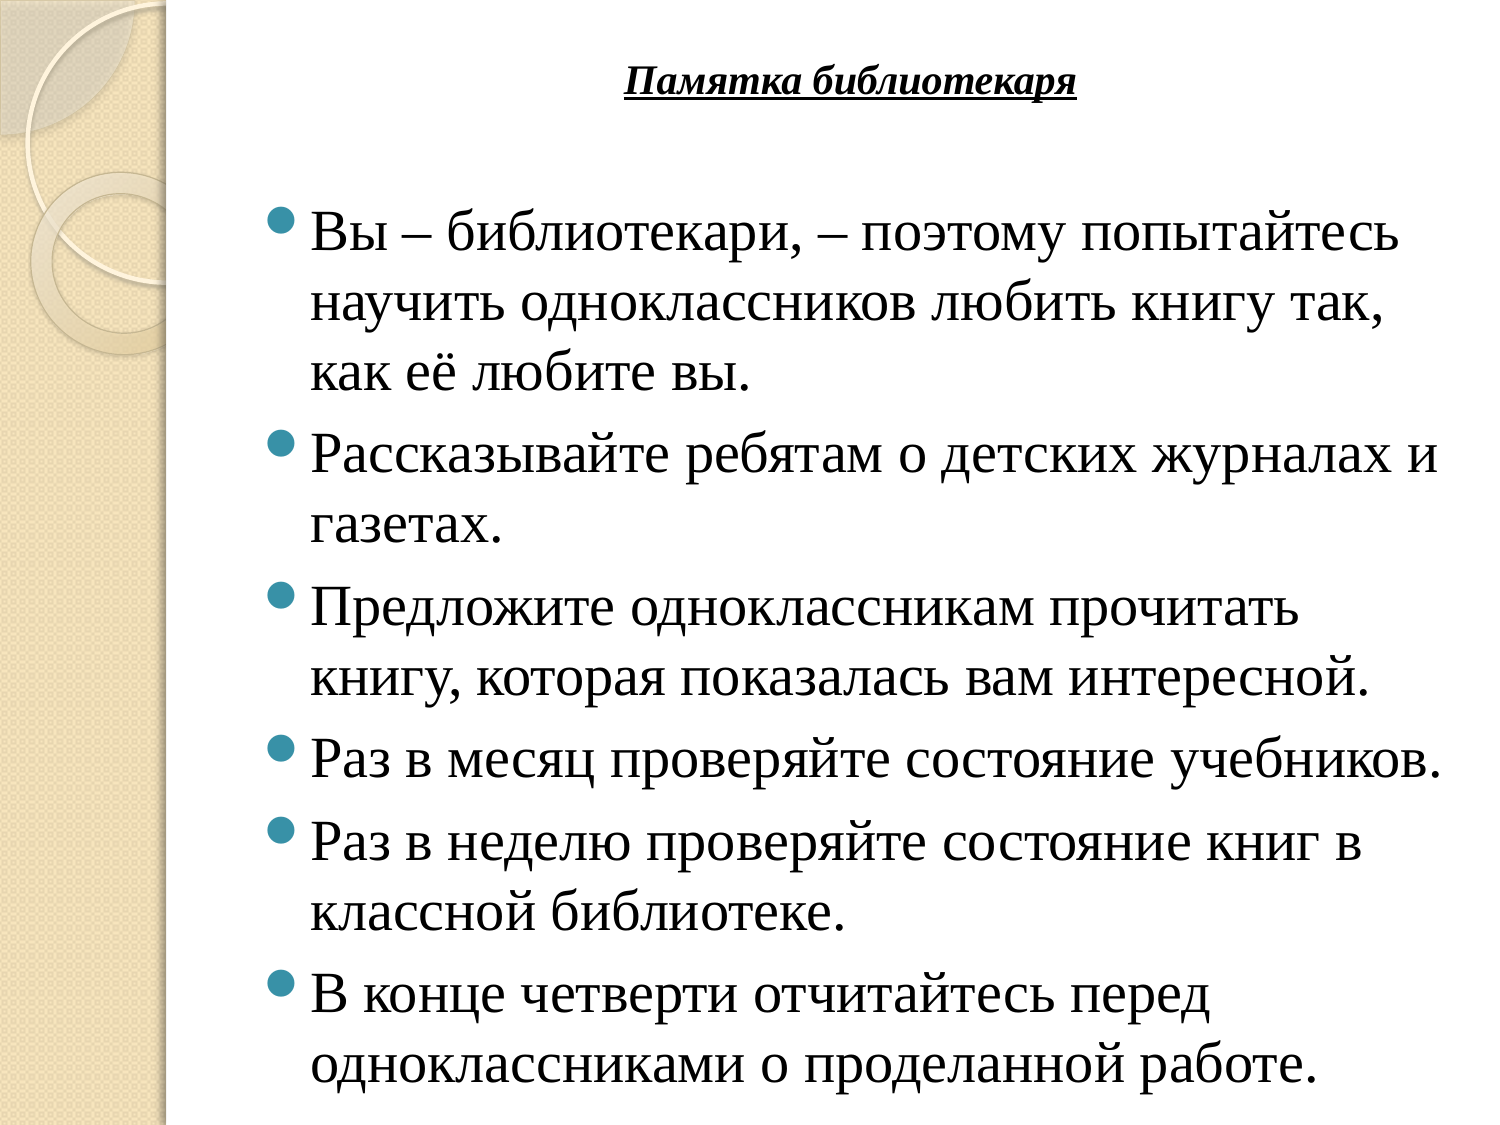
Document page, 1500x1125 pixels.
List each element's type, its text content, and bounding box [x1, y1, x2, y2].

title Памятка библиотекаря [235, 45, 1466, 161]
list Вы – библиотекари, – поэтому попытайтесь научить одноклассников любить книгу так, как её любите вы. Рассказывайте ребятам о детских журналах и газетах. Предложите одноклассникам прочитать книгу, которая показалась вам интересной. Раз в месяц проверяйте состояние учебников. Раз в неделю проверяйте состояние книг в классной библиотеке. В конце четверти отчитайтесь перед одноклассниками о проделанной работе. [235, 184, 1466, 1047]
